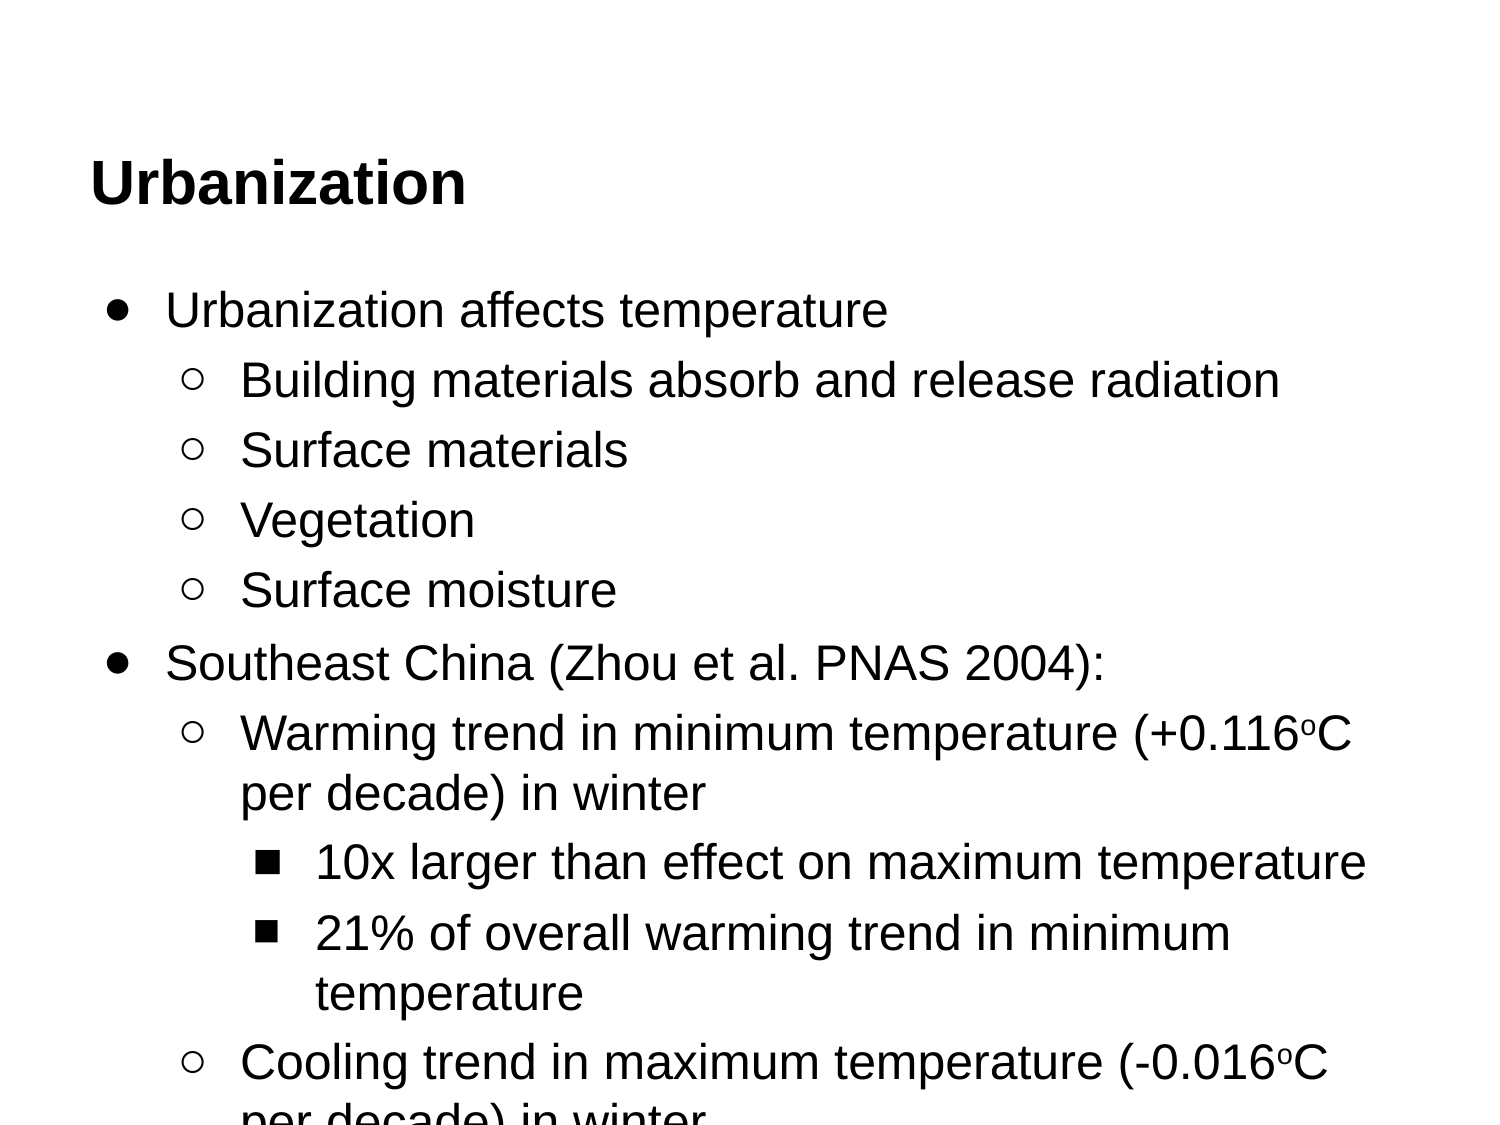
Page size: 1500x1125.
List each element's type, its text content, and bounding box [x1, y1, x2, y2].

title Urbanization [75, 45, 1425, 233]
list Urbanization affects temperature Building materials absorb and release radiation Surface materials Vegetation Surface moisture Southeast China (Zhou et al. PNAS 2004): Warming trend in minimum temperature (+0.116oC per decade) in winter 10x larger than effect on maximum temperature 21% of overall warming trend in minimum temperature Cooling trend in maximum temperature (-0.016oC per decade) in winter [75, 262, 1425, 1078]
